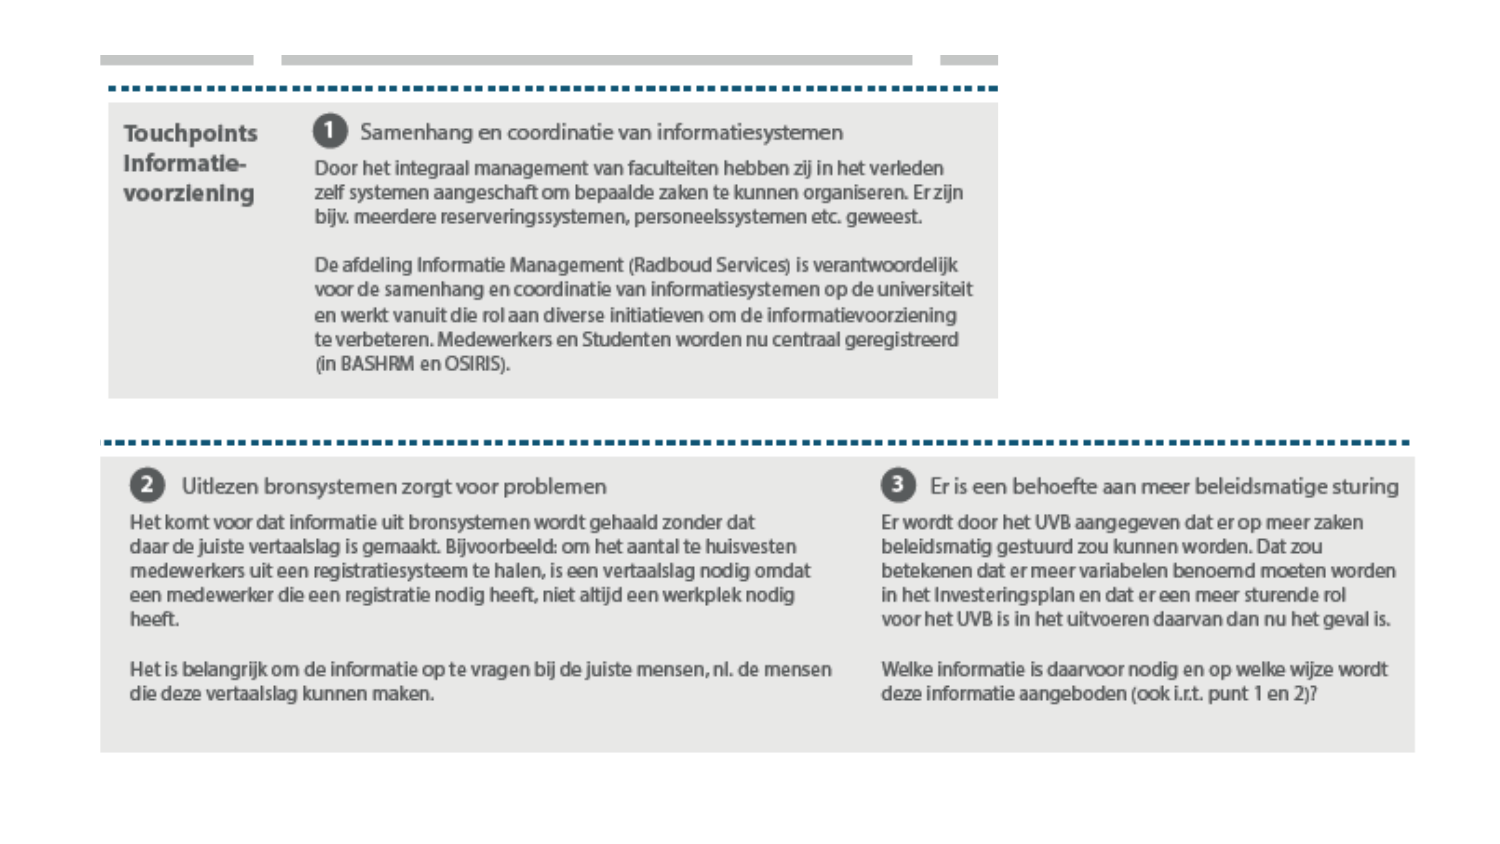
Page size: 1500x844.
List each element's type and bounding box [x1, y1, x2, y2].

picture [100, 55, 1436, 789]
